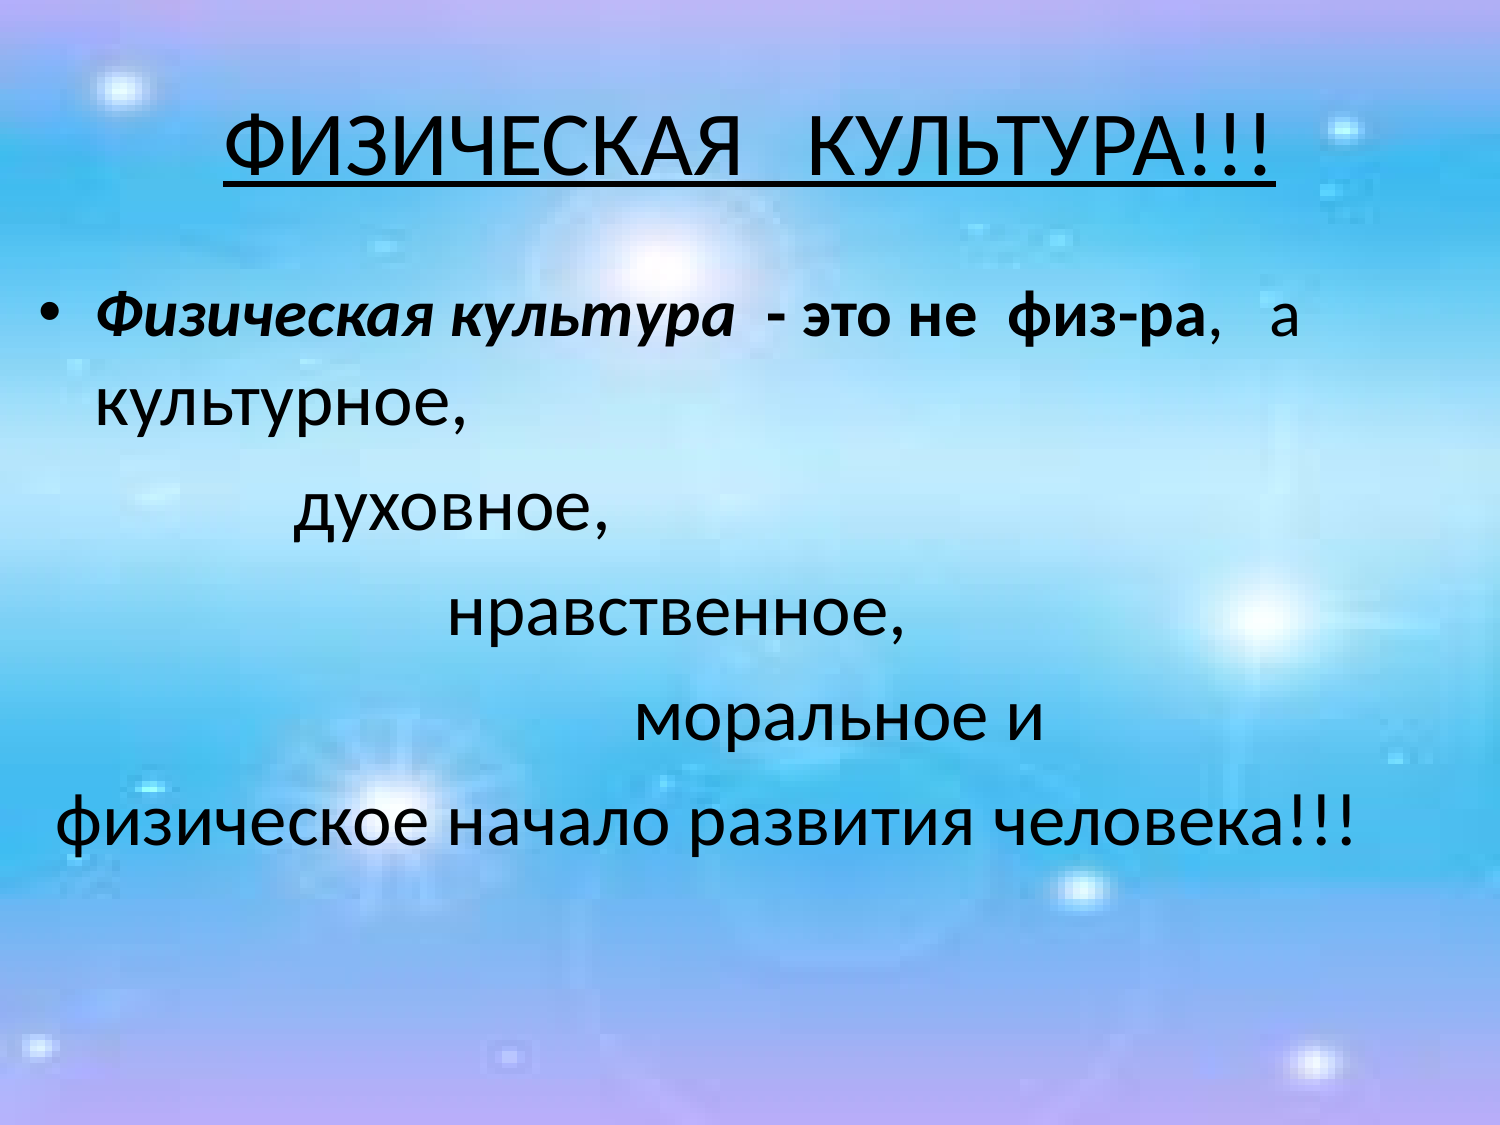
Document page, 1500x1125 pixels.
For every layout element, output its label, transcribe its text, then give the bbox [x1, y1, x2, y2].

picture [0, 0, 1500, 1125]
list Физическая культура - это не физ-ра, а культурное, духовное, нравственное, моральное и физическое начало развития человека!!! [23, 262, 1426, 1006]
title ФИЗИЧЕСКАЯ КУЛЬТУРА!!! [74, 44, 1426, 233]
